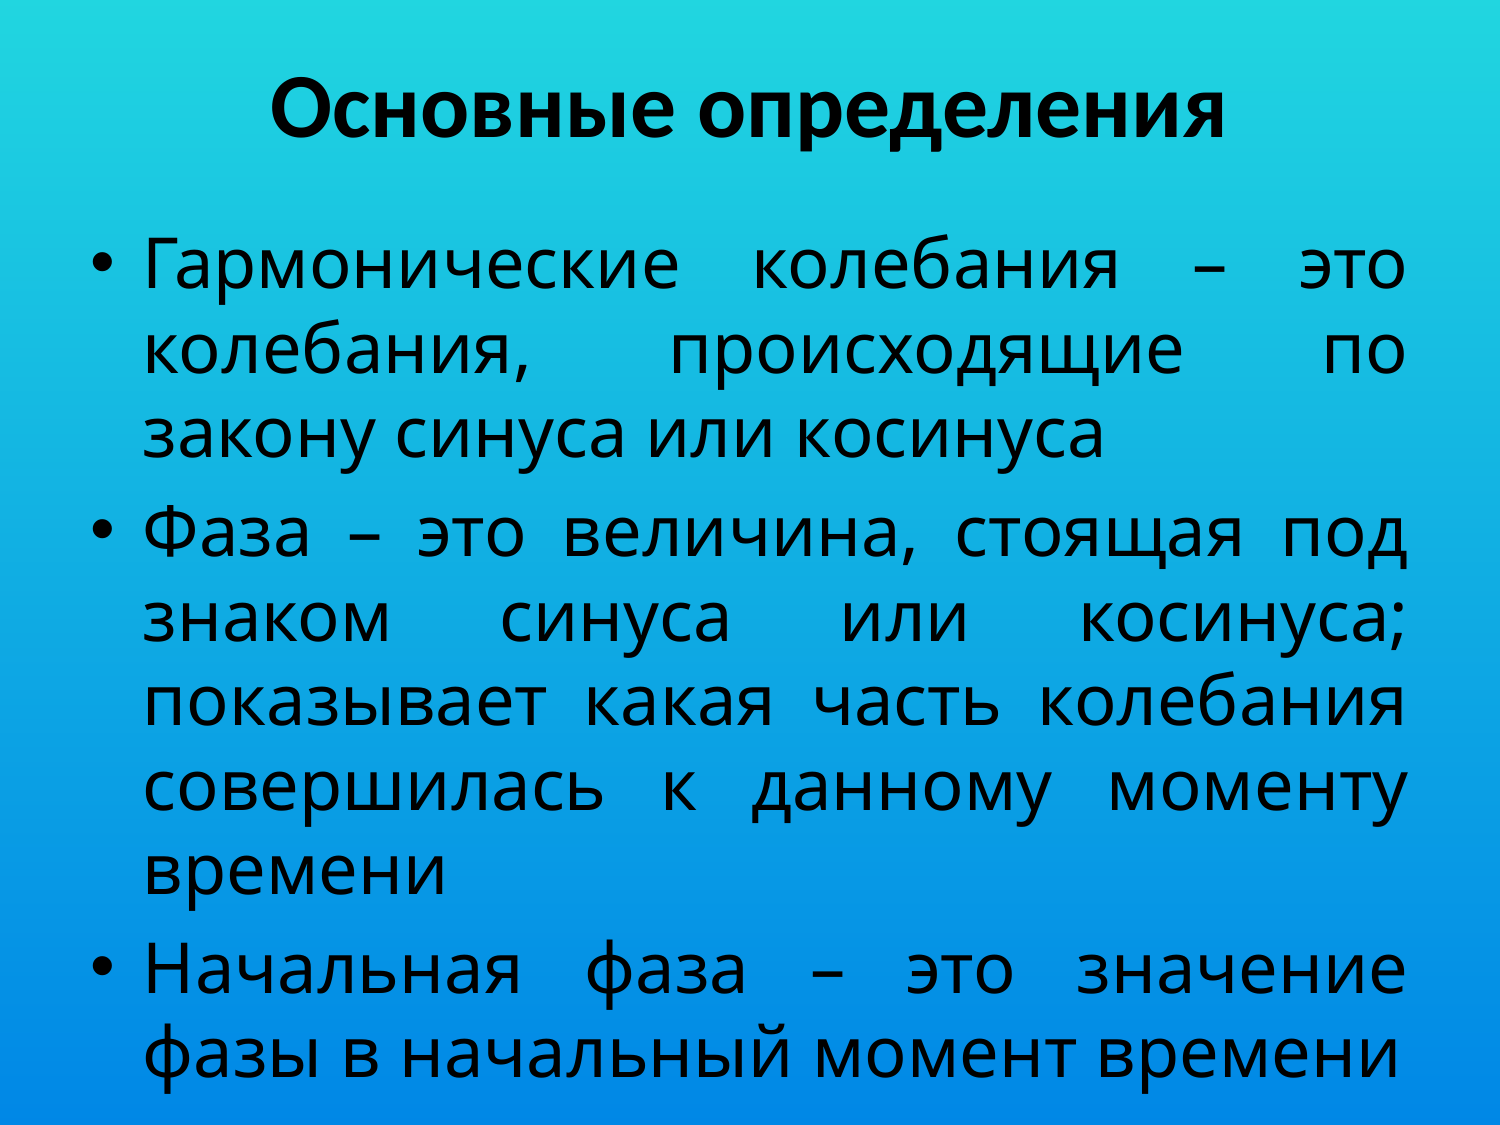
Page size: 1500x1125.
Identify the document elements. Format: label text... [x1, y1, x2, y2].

title Основные определения [75, 11, 1425, 190]
list Гармонические колебания – это колебания, происходящие по закону синуса или косинуса Фаза – это величина, стоящая под знаком синуса или косинуса; показывает какая часть колебания совершилась к данному моменту времени Начальная фаза – это значение фазы в начальный момент времени [75, 210, 1425, 1125]
